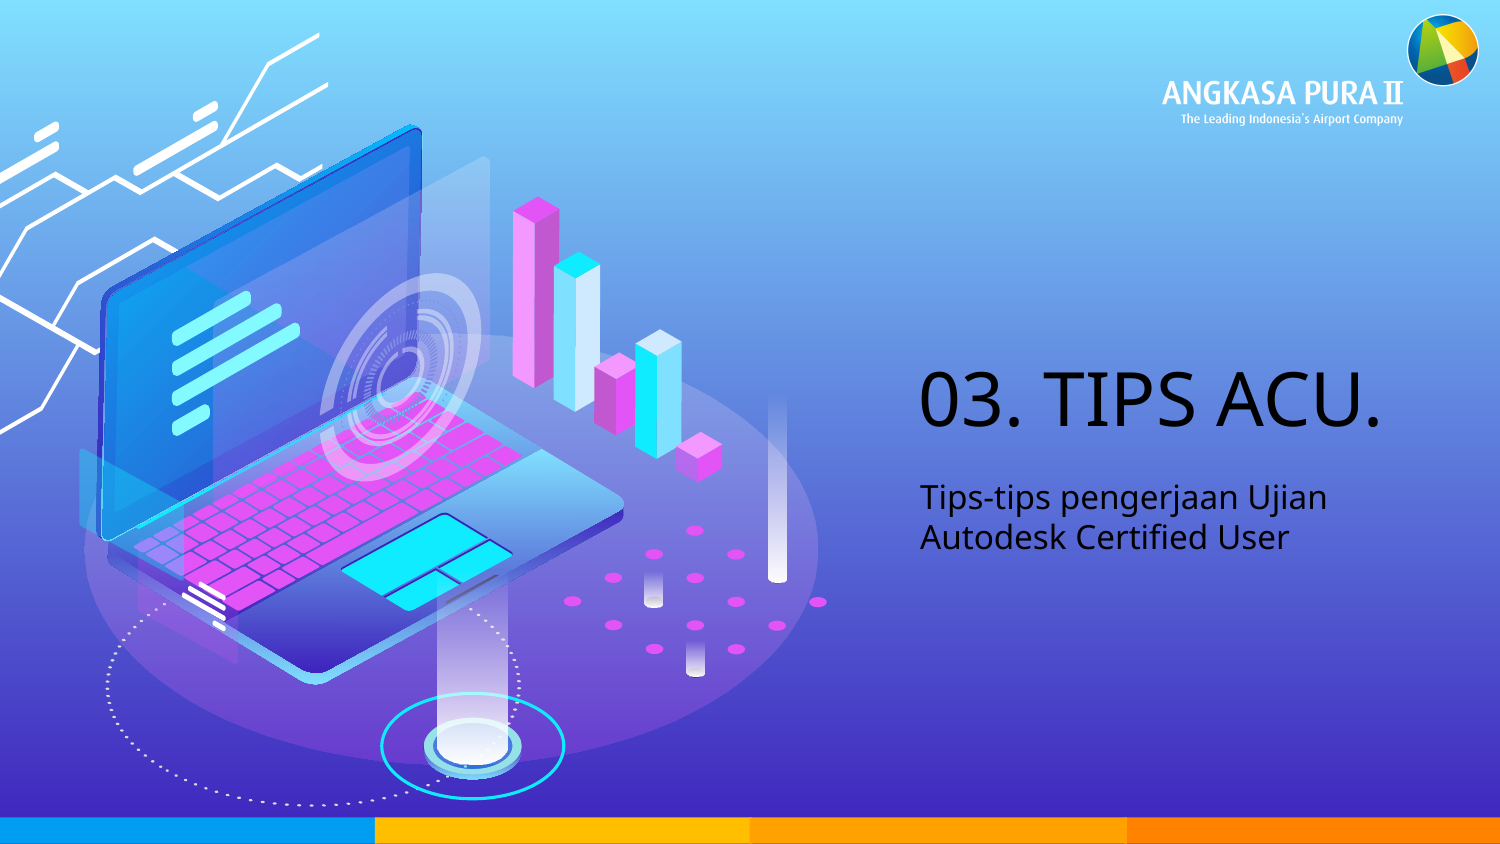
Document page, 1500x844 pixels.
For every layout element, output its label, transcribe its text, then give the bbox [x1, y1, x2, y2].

title 03. TIPS ACU. [833, 327, 1469, 466]
subtitle Tips-tips pengerjaan Ujian Autodesk Certified User [905, 461, 1455, 592]
picture [1162, 14, 1479, 126]
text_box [0, 817, 1500, 844]
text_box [0, 32, 828, 808]
